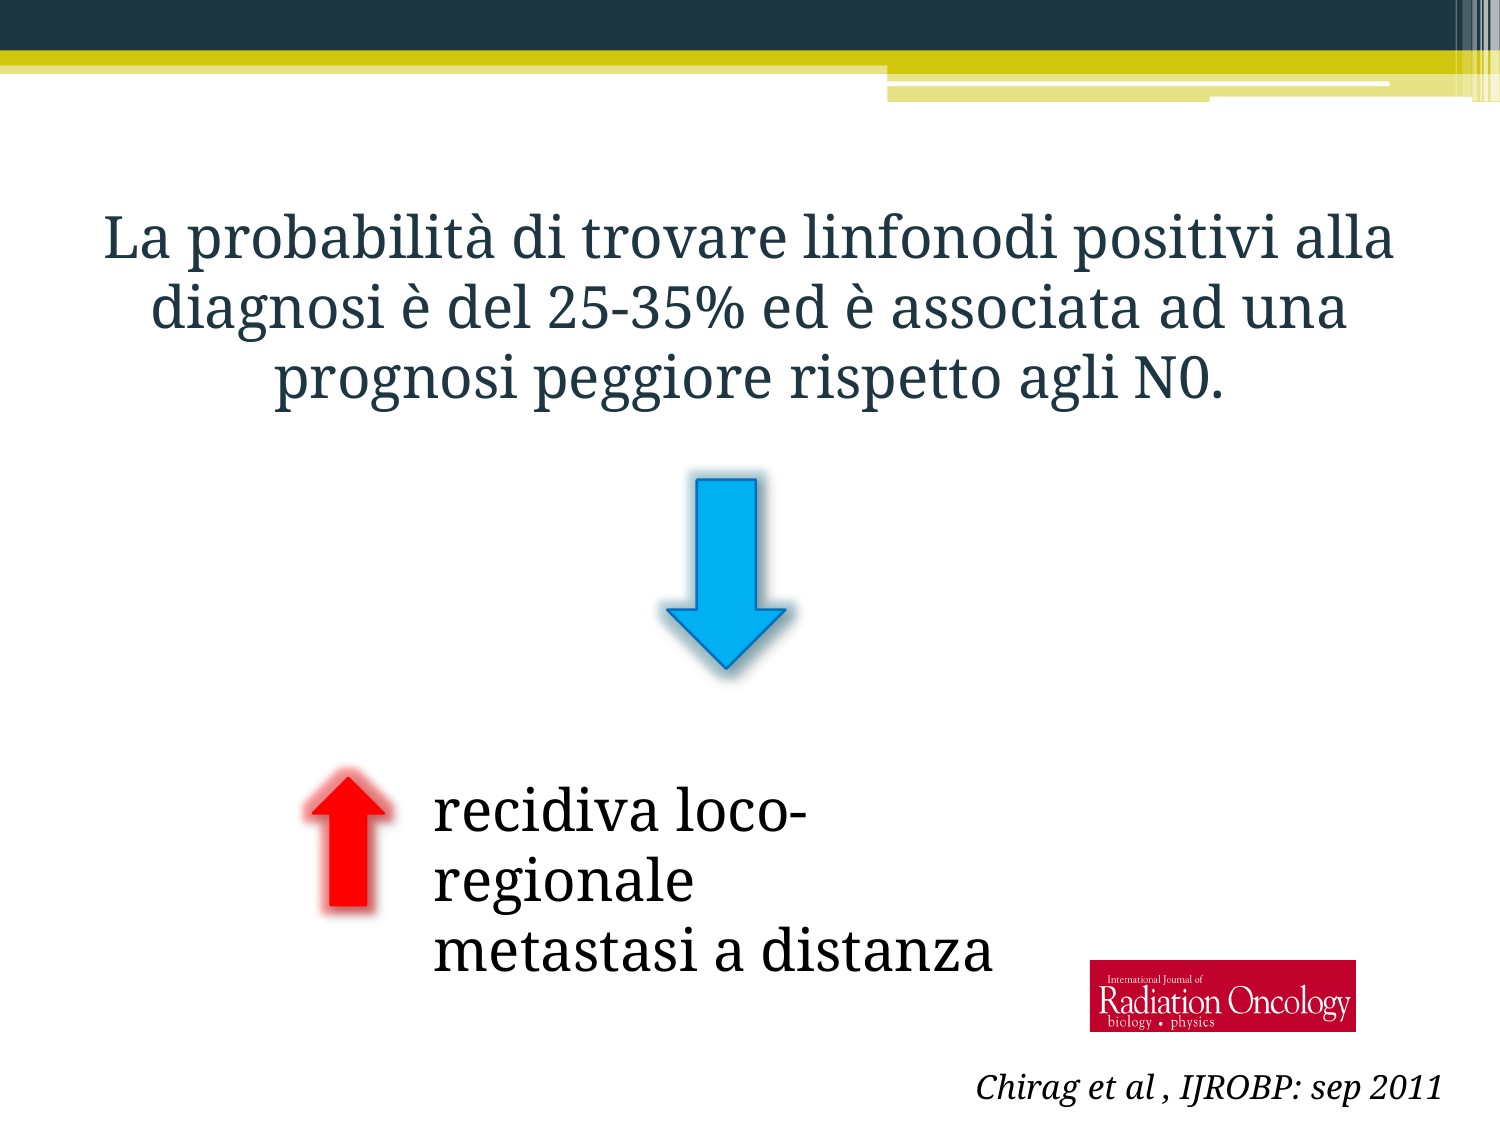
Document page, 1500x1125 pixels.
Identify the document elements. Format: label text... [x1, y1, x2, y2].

text_box recidiva loco-regionale metastasi a distanza [419, 765, 1081, 991]
text_box Chirag et al , IJROBP: sep 2011 [960, 1058, 1489, 1114]
picture [1089, 960, 1357, 1032]
text_box [666, 478, 787, 670]
title La probabilità di trovare linfonodi positivi alla diagnosi è del 25-35% ed è associata ad una prognosi peggiore rispetto agli N0. [74, 187, 1426, 424]
text_box [311, 777, 385, 907]
